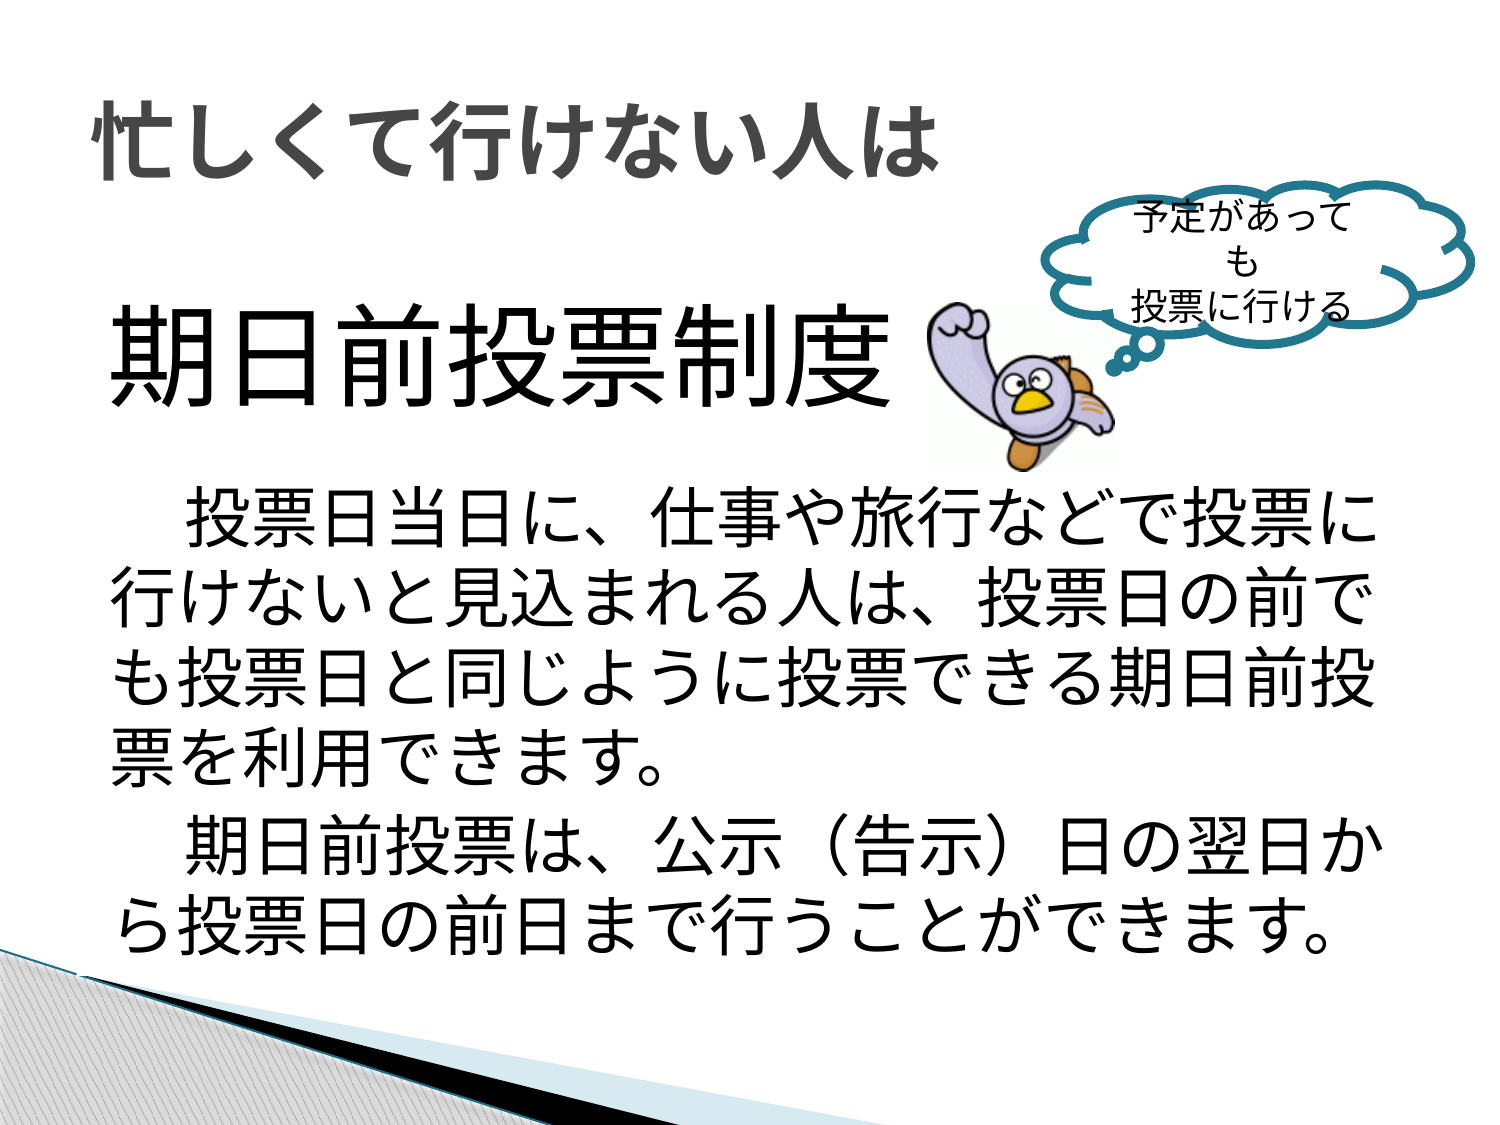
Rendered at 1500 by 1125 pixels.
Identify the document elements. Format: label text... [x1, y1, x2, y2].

text_box 予定があっても 投票に行ける [1040, 180, 1476, 374]
text_box 投票日当日に、仕事や旅行などで投票に行けないと見込まれる人は、投票日の前でも投票日と同じように投票できる期日前投票を利用できます。 期日前投票は、公示（告示）日の翌日から投票日の前日まで行うことができます。 [76, 468, 1412, 976]
title 忙しくて行けない人は [75, 45, 1425, 233]
picture [926, 302, 1115, 472]
list 期日前投票制度 [75, 278, 916, 421]
